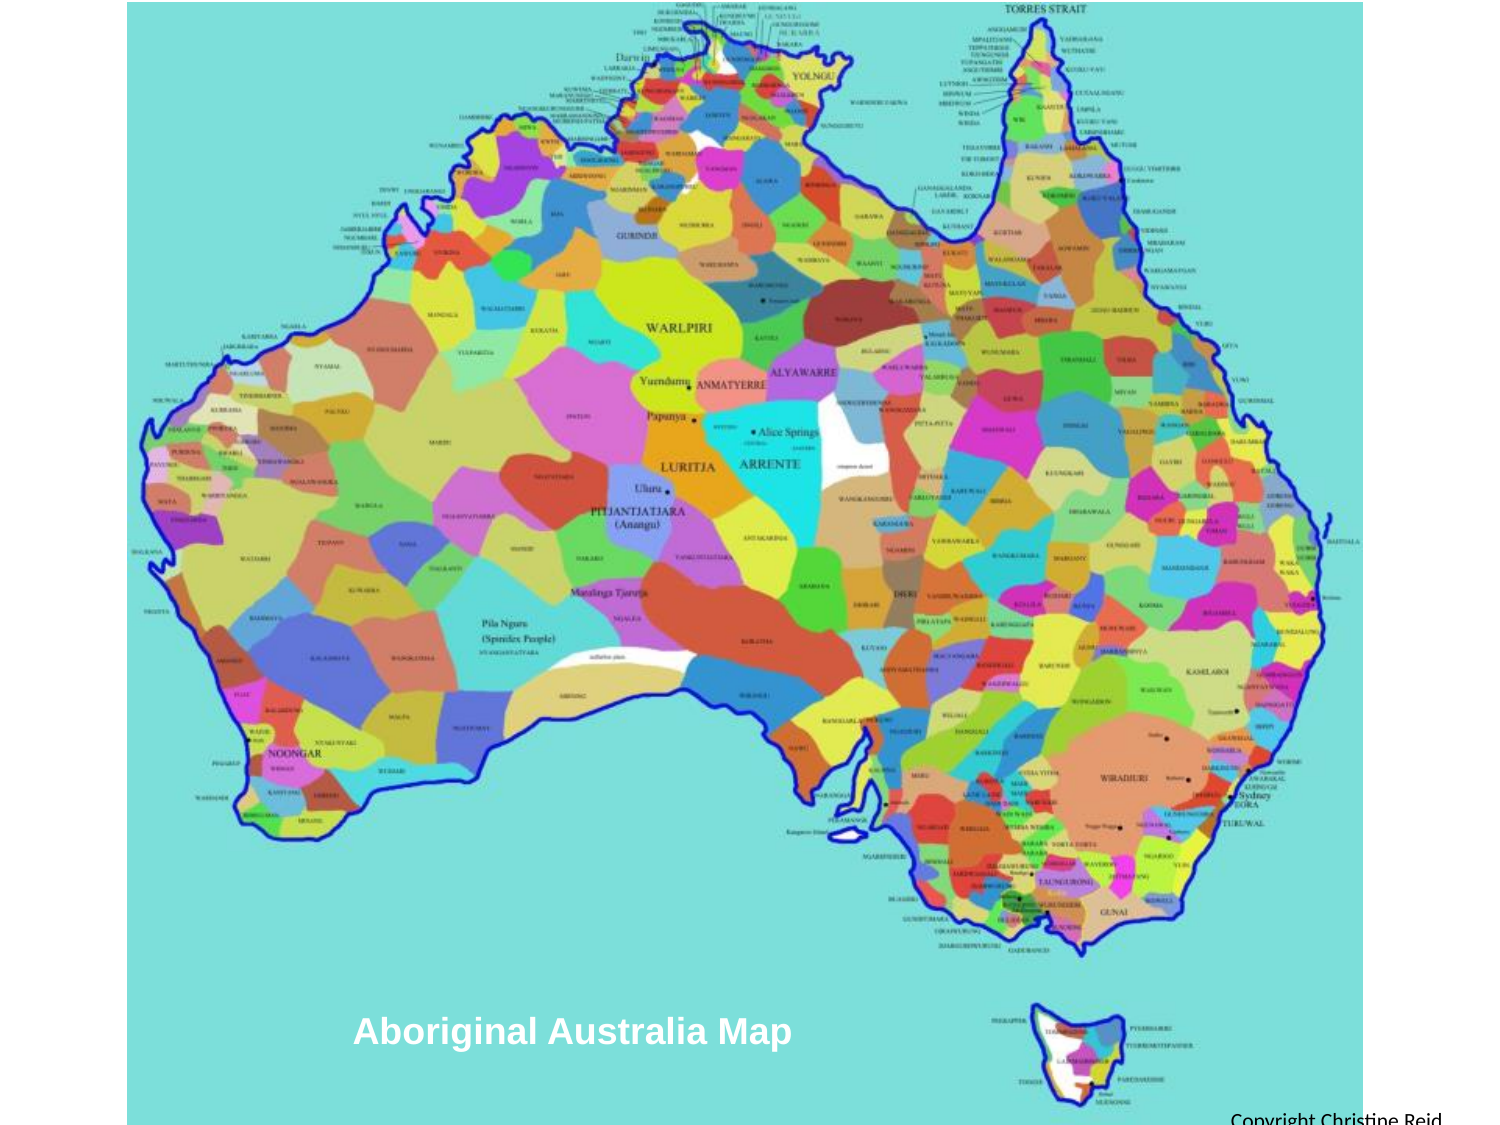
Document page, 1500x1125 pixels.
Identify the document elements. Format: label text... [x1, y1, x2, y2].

text_box Copyright Christine Reid [1367, 1073, 1458, 1125]
picture [127, 1, 1363, 1125]
